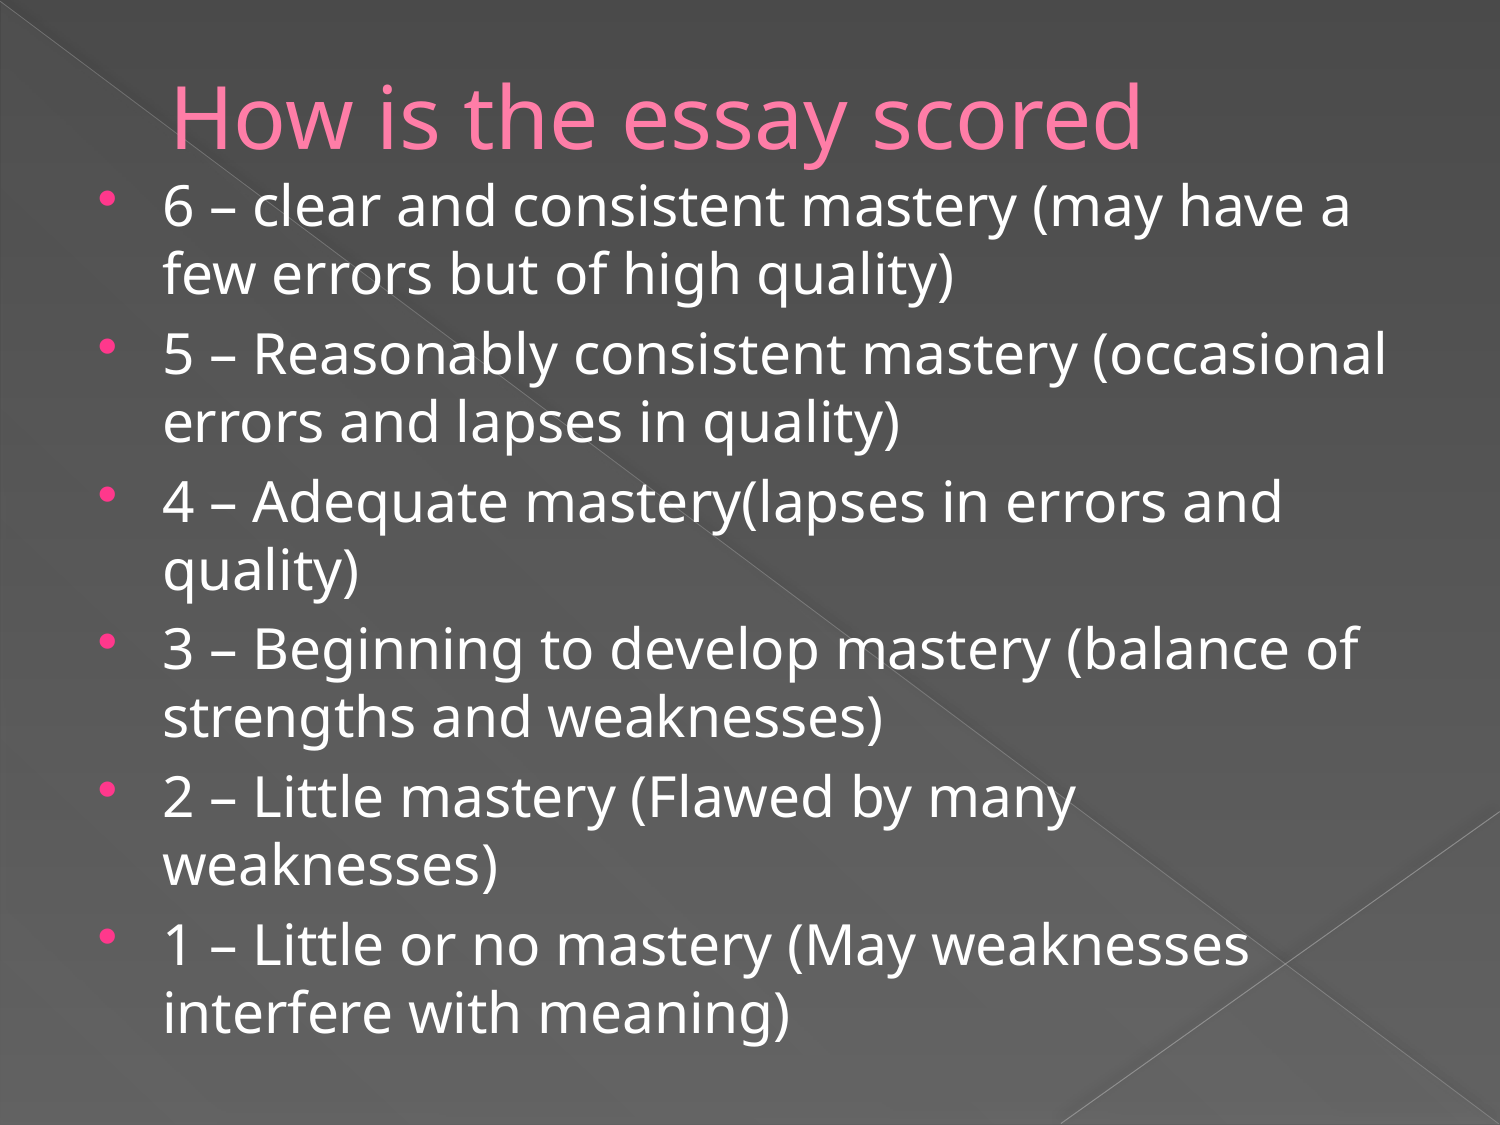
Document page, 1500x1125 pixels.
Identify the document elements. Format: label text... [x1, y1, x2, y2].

list 6 – clear and consistent mastery (may have a few errors but of high quality) 5 – Reasonably consistent mastery (occasional errors and lapses in quality) 4 – Adequate mastery(lapses in errors and quality) 3 – Beginning to develop mastery (balance of strengths and weaknesses) 2 – Little mastery (Flawed by many weaknesses) 1 – Little or no mastery (May weaknesses interfere with meaning) [75, 162, 1425, 1059]
title How is the essay scored [75, 0, 1425, 162]
